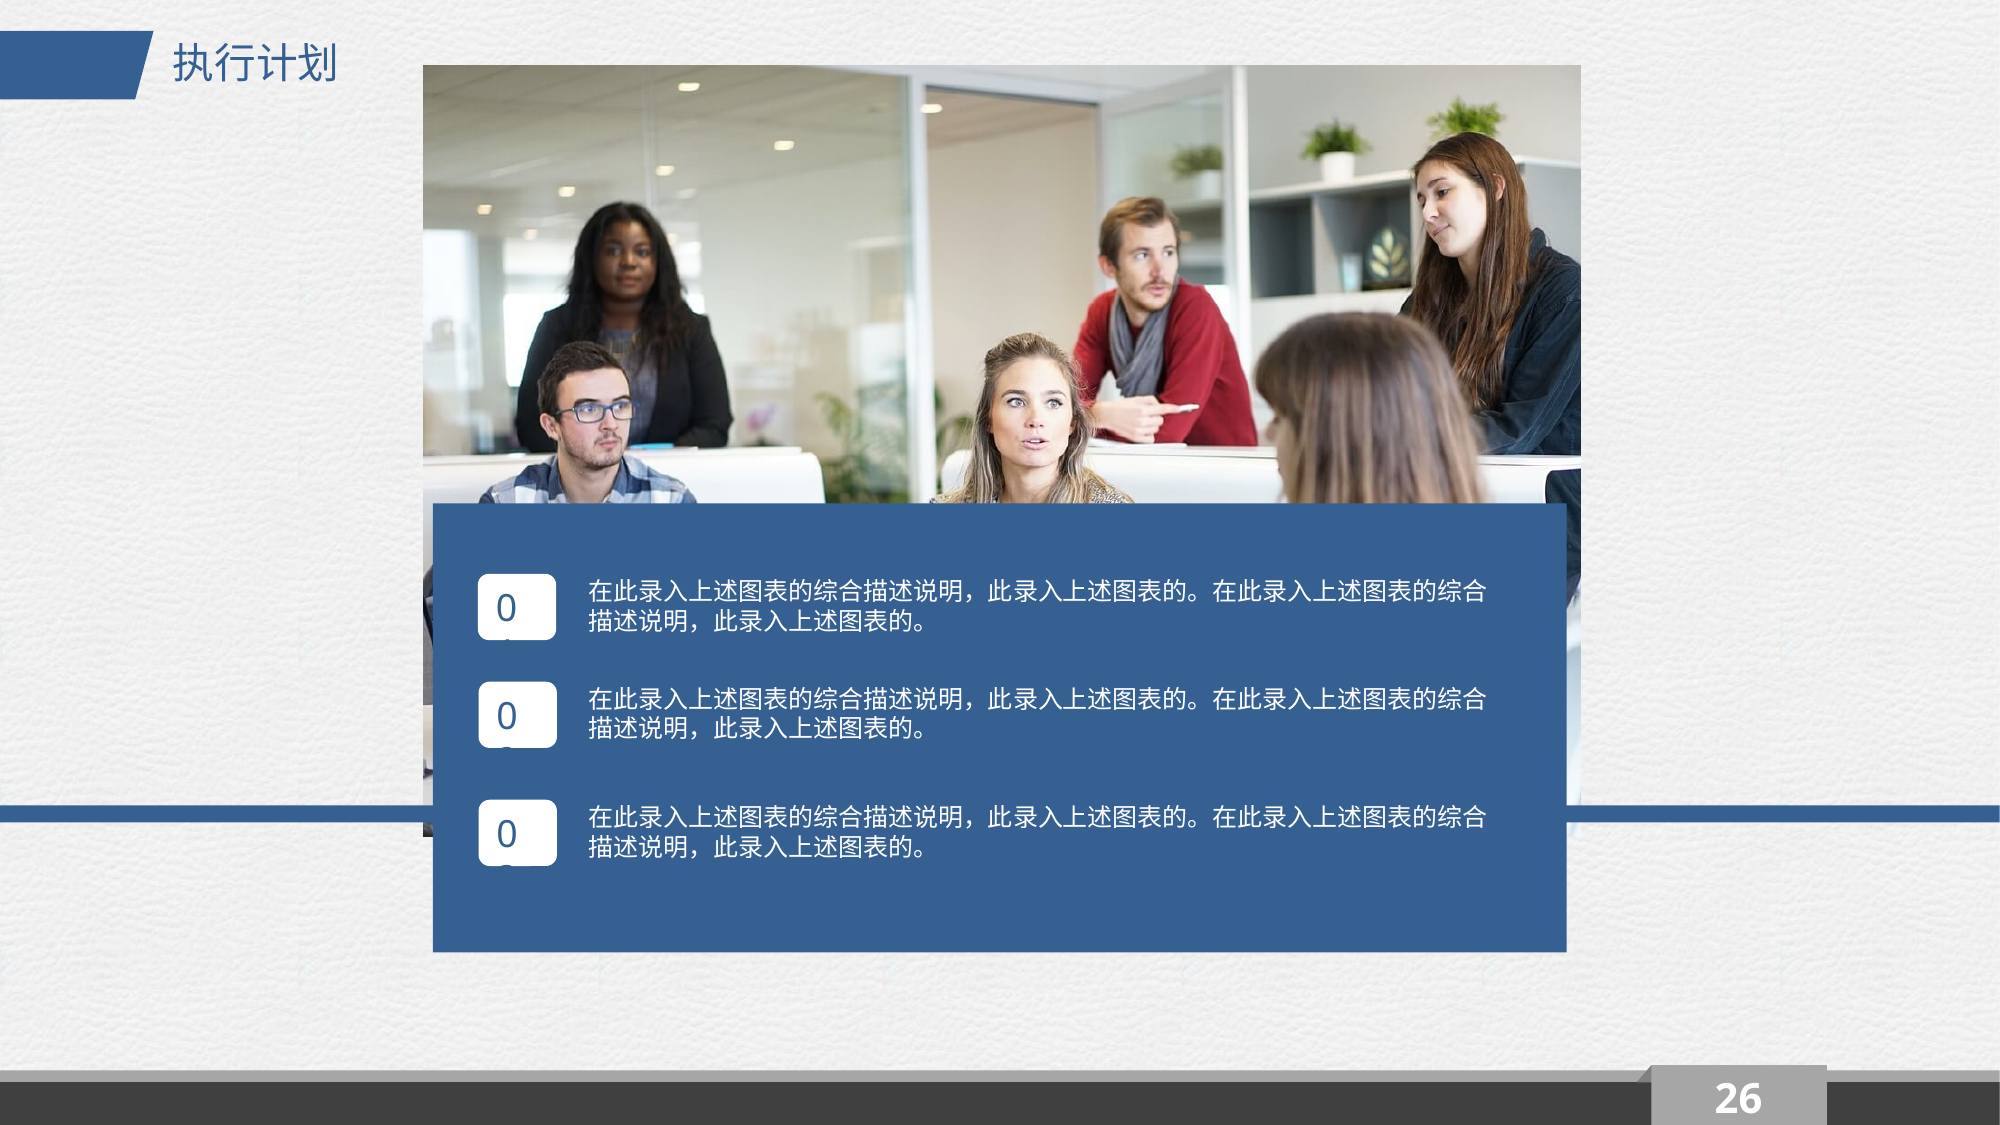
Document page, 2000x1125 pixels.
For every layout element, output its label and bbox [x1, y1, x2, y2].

picture [0, 0, 2000, 1125]
text_box [479, 567, 1508, 644]
text_box [479, 793, 1508, 870]
text_box [479, 675, 1508, 752]
